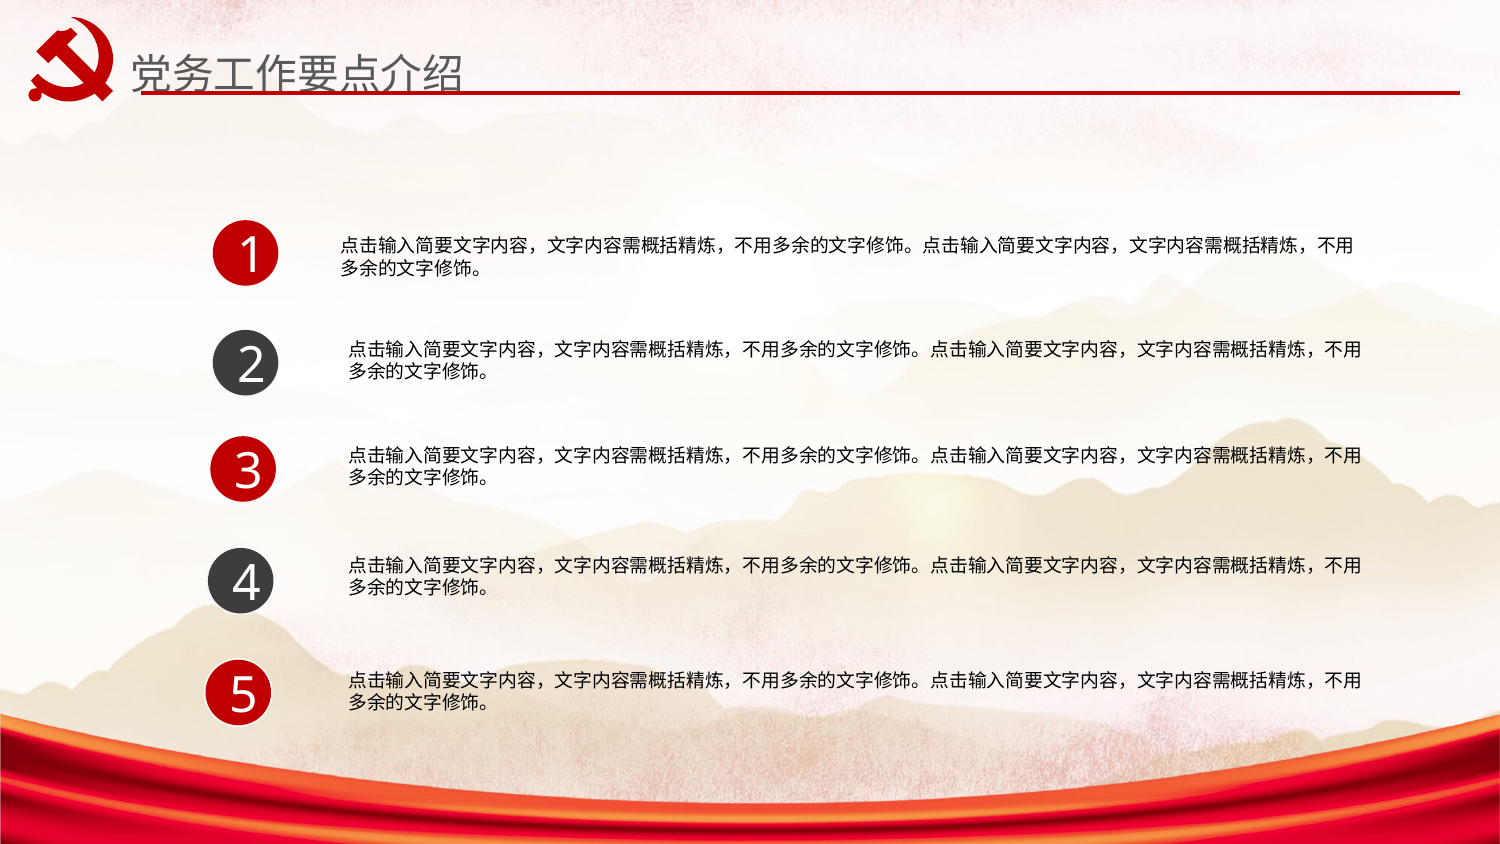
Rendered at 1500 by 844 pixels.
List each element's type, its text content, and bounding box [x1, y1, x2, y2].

text_box 点击输入简要文字内容，文字内容需概括精炼，不用多余的文字修饰。点击输入简要文字内容，文字内容需概括精炼，不用多余的文字修饰。 [333, 436, 1379, 496]
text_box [211, 218, 280, 288]
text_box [208, 434, 278, 504]
text_box 点击输入简要文字内容，文字内容需概括精炼，不用多余的文字修饰。点击输入简要文字内容，文字内容需概括精炼，不用多余的文字修饰。 [333, 546, 1379, 607]
picture [0, 0, 1500, 844]
text_box 点击输入简要文字内容，文字内容需概括精炼，不用多余的文字修饰。点击输入简要文字内容，文字内容需概括精炼，不用多余的文字修饰。 [325, 226, 1372, 287]
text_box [206, 546, 275, 616]
text_box [28, 17, 114, 102]
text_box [211, 328, 280, 398]
text_box 点击输入简要文字内容，文字内容需概括精炼，不用多余的文字修饰。点击输入简要文字内容，文字内容需概括精炼，不用多余的文字修饰。 [333, 329, 1379, 390]
text_box 点击输入简要文字内容，文字内容需概括精炼，不用多余的文字修饰。点击输入简要文字内容，文字内容需概括精炼，不用多余的文字修饰。 [333, 661, 1379, 713]
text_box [204, 658, 273, 713]
title 党务工作要点介绍 [115, 47, 900, 105]
